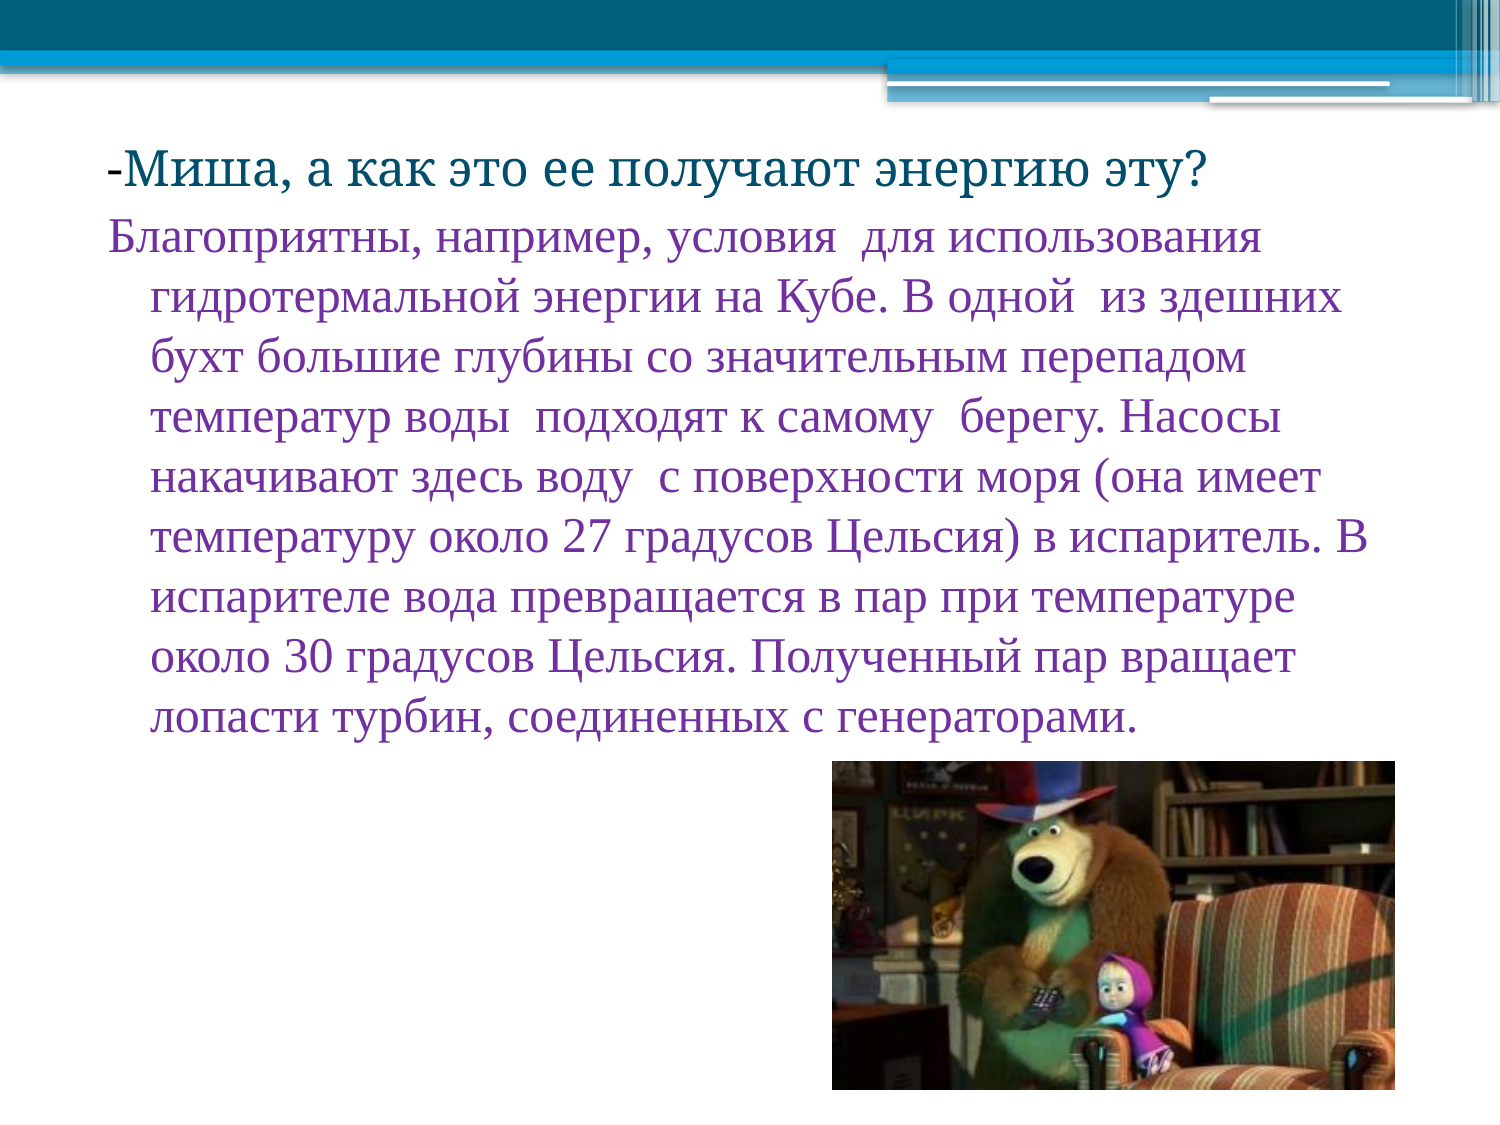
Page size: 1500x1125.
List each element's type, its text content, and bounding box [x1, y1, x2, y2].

picture [831, 761, 1395, 1090]
list -Миша, а как это ее получают энергию эту? Благоприятны, например, условия для использования гидротермальной энергии на Кубе. В одной из здешних бухт большие глубины со значительным перепадом температур воды подходят к самому берегу. Насосы накачивают здесь воду с поверхности моря (она имеет температуру около 27 градусов Цельсия) в испаритель. В испарителе вода превращается в пар при температуре около 30 градусов Цельсия. Полученный пар вращает лопасти турбин, соединенных с генераторами. [74, 128, 1426, 1079]
